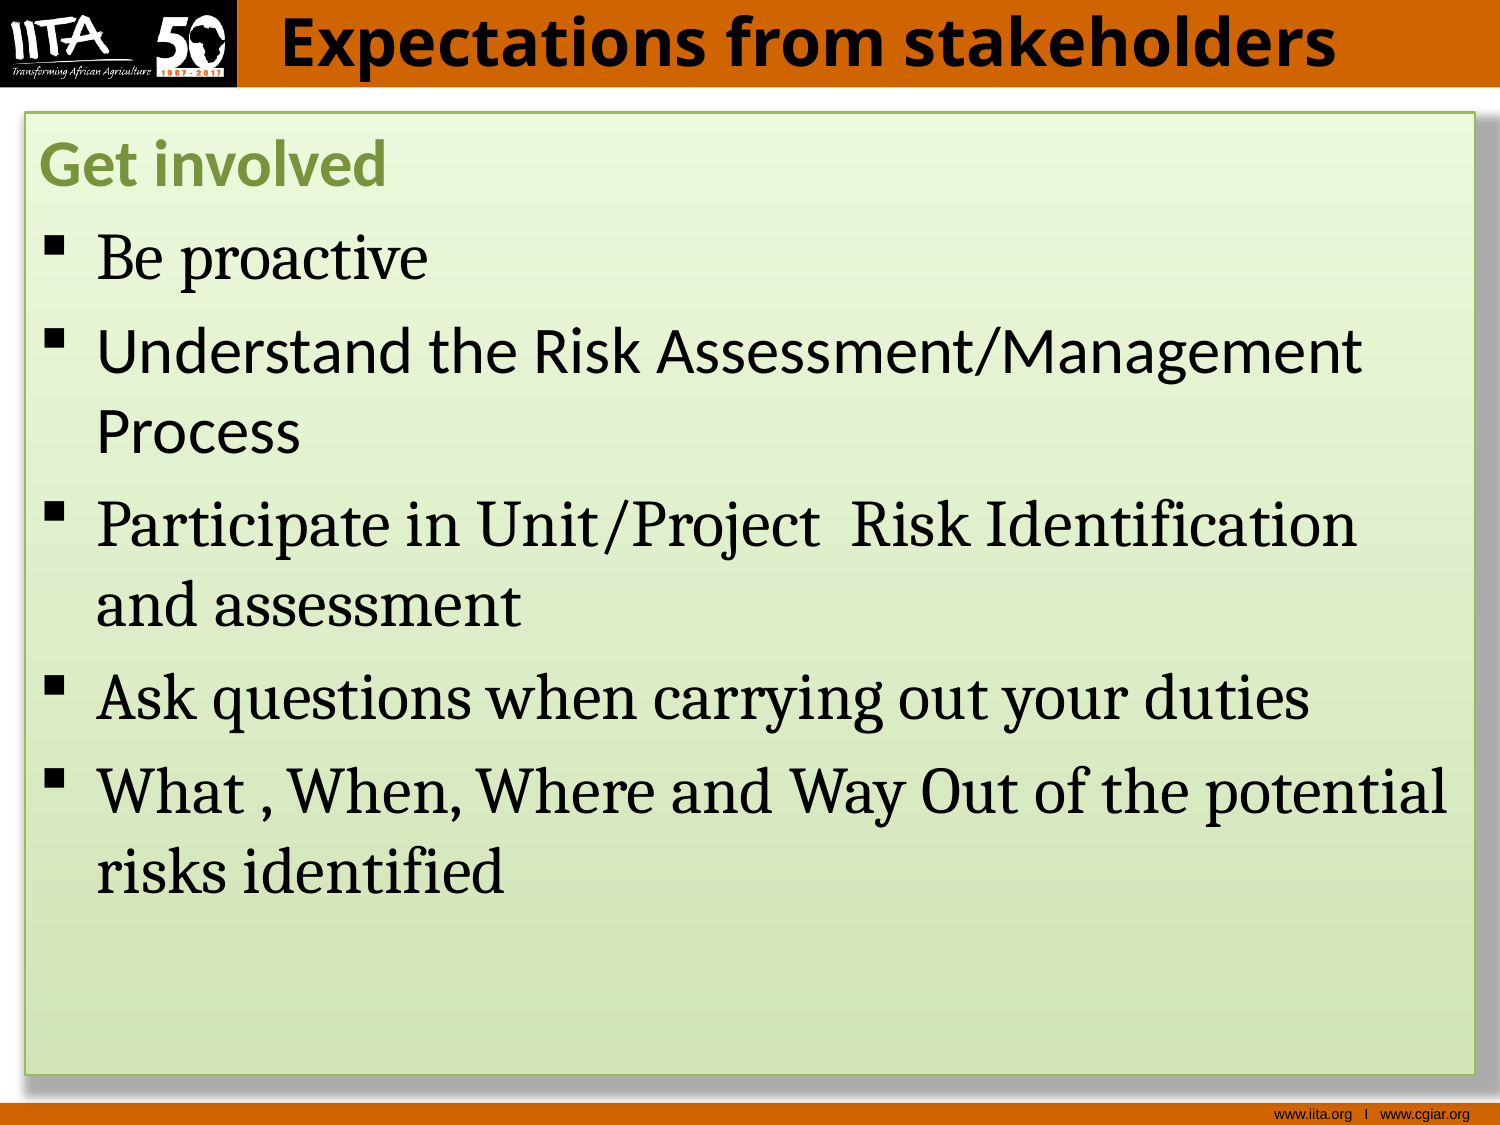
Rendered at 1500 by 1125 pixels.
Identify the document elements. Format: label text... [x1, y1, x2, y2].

title Expectations from stakeholders [262, 0, 1475, 88]
picture [11, 15, 225, 79]
list Get involved Be proactive Understand the Risk Assessment/Management Process Participate in Unit/Project Risk Identification and assessment Ask questions when carrying out your duties What , When, Where and Way Out of the potential risks identified [24, 111, 1476, 1076]
